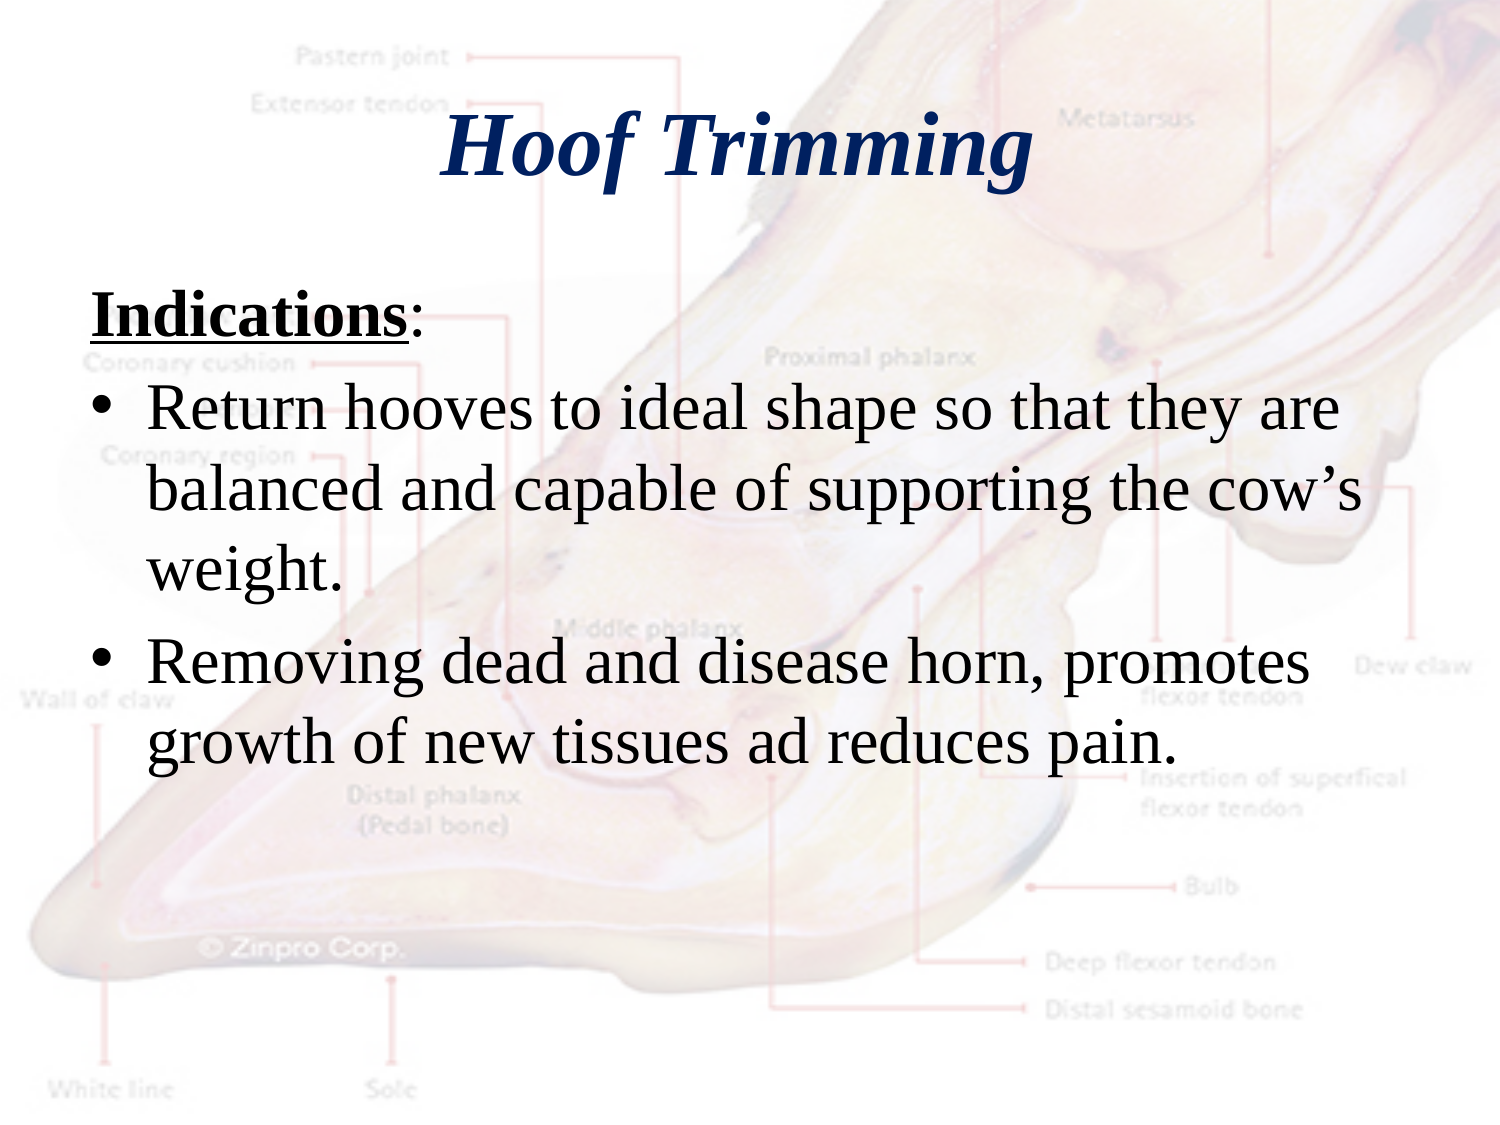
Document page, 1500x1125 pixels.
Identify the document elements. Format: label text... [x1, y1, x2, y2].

title Hoof Trimming [75, 45, 1425, 233]
list Indications: Return hooves to ideal shape so that they are balanced and capable of supporting the cow’s weight. Removing dead and disease horn, promotes growth of new tissues ad reduces pain. [75, 262, 1425, 1005]
